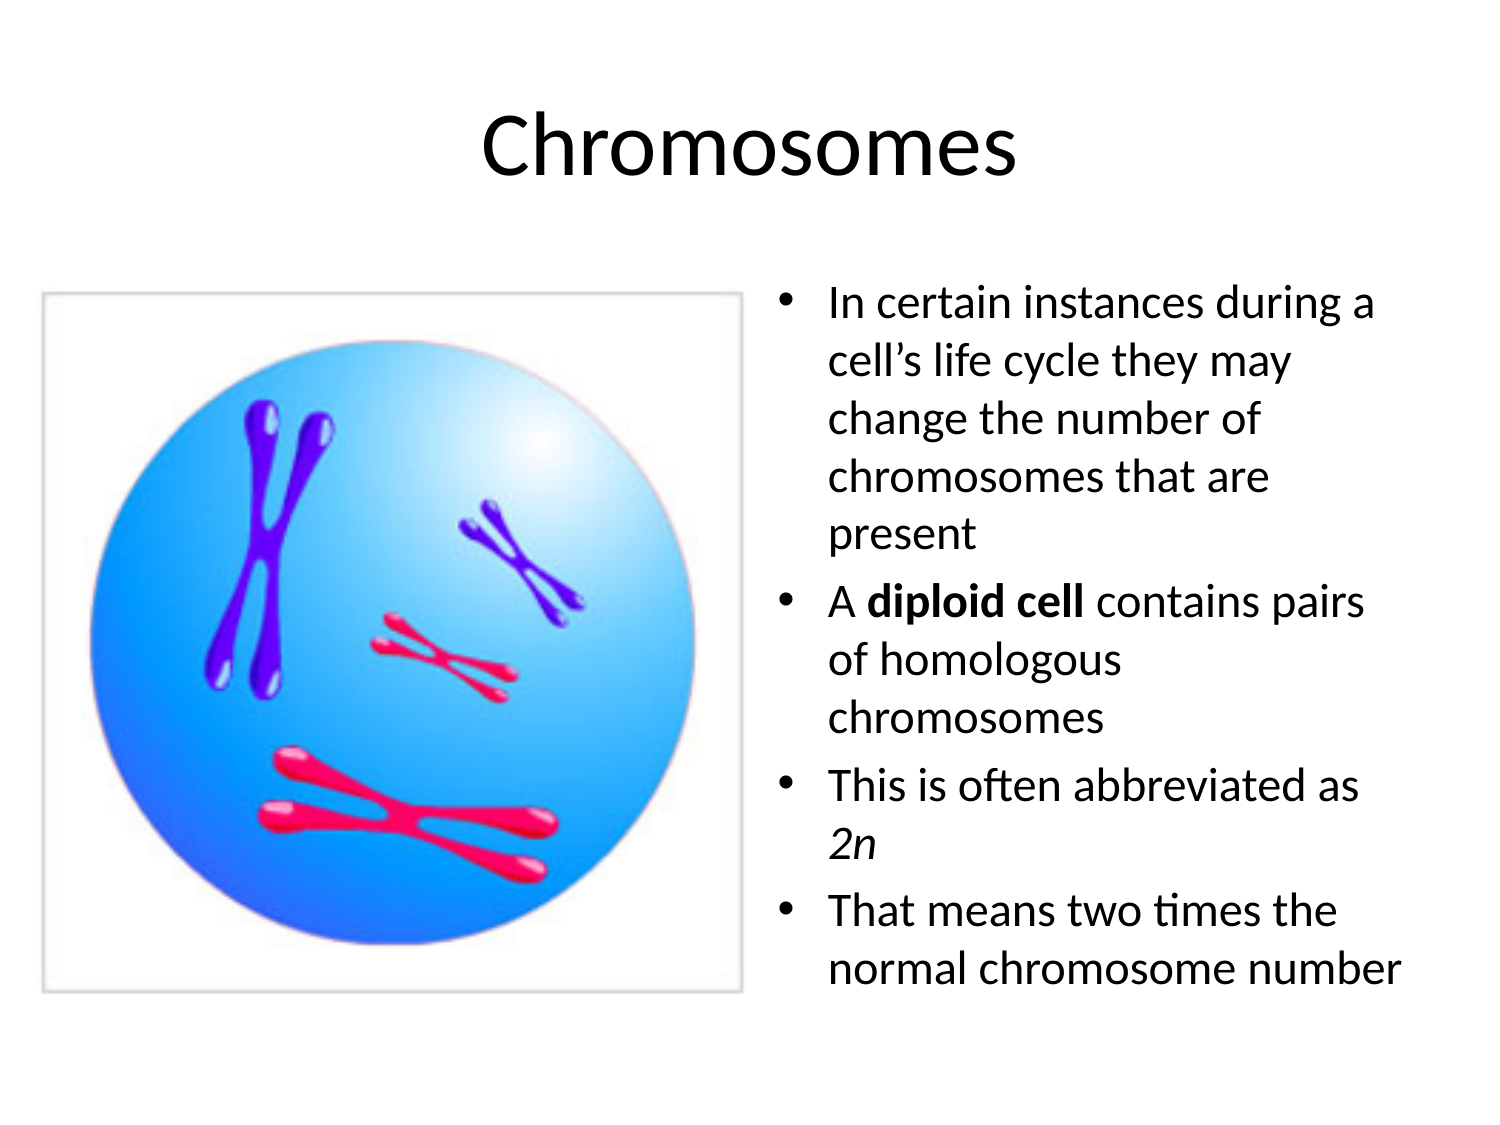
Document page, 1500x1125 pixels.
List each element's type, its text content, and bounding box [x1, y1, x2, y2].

list In certain instances during a cell’s life cycle they may change the number of chromosomes that are present A diploid cell contains pairs of homologous chromosomes This is often abbreviated as 2n That means two times the normal chromosome number [762, 262, 1425, 1063]
picture [37, 287, 751, 1001]
title Chromosomes [75, 45, 1425, 233]
